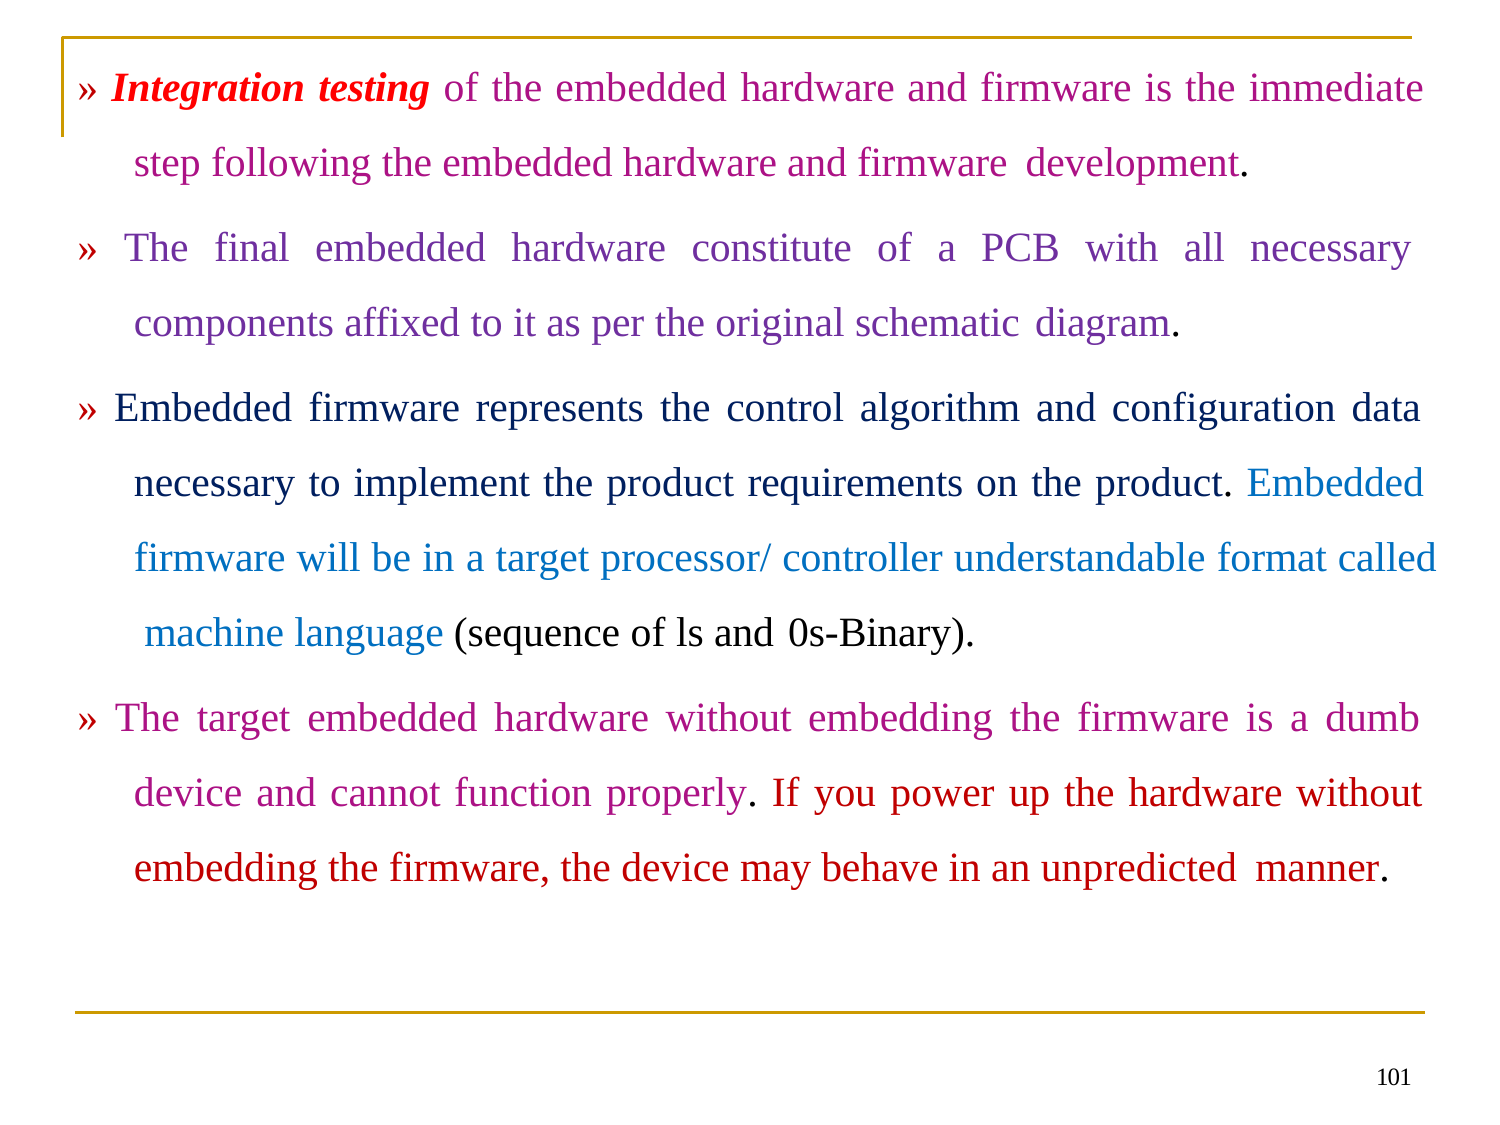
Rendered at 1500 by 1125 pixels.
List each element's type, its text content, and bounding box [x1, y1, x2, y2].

text_box 101 [1369, 1061, 1417, 1091]
text_box » Integration testing of the embedded hardware and firmware is the immediate step following the embedded hardware and firmware development. » The final embedded hardware constitute of a PCB with all necessary components affixed to it as per the original schematic diagram. » Embedded firmware represents the control algorithm and configuration data necessary to implement the product requirements on the product. Embedded firmware will be in a target processor/ controller understandable format called machine language (sequence of ls and 0s-Binary). » The target embedded hardware without embedding the firmware is a dumb device and cannot function properly. If you power up the hardware without embedding the firmware, the device may behave in an unpredicted manner. [75, 32, 1438, 890]
